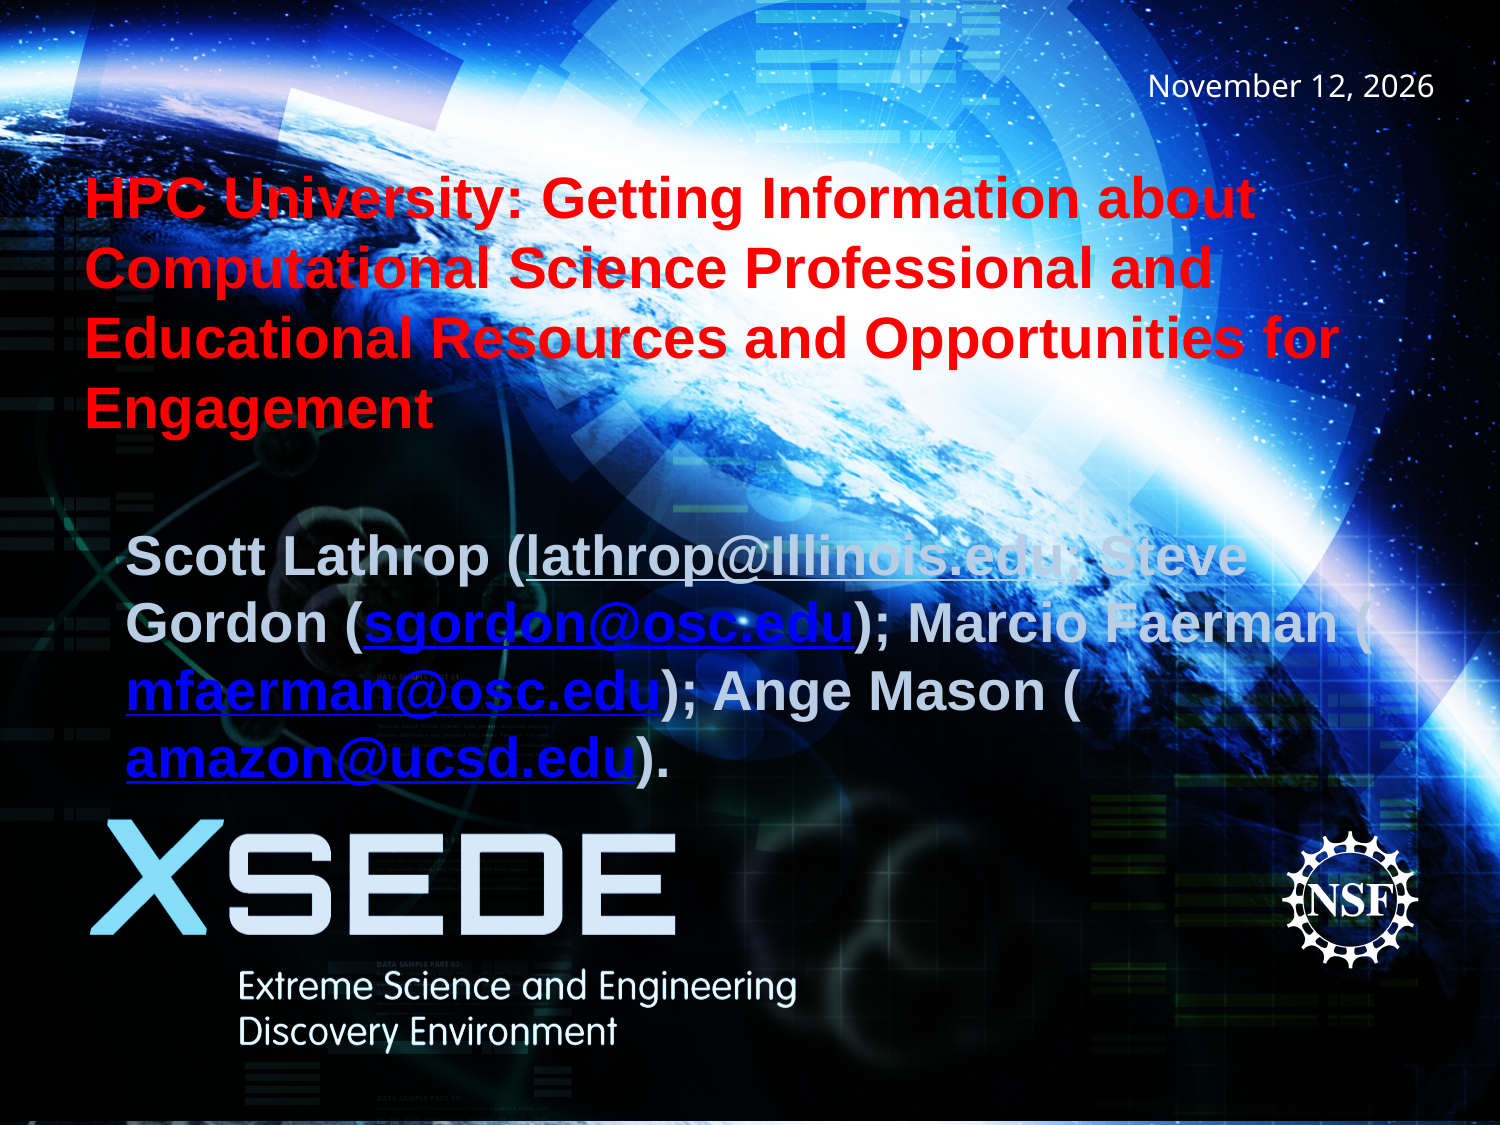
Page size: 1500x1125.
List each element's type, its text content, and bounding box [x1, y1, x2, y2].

subtitle Scott Lathrop (lathrop@Illinois.edu; Steve Gordon (sgordon@osc.edu); Marcio Faerman (mfaerman@osc.edu); Ange Mason (amazon@ucsd.edu). [110, 511, 1399, 595]
picture [0, 0, 1500, 1125]
title HPC University: Getting Information about Computational Science Professional and Educational Resources and Opportunities for Engagement [69, 224, 1358, 376]
